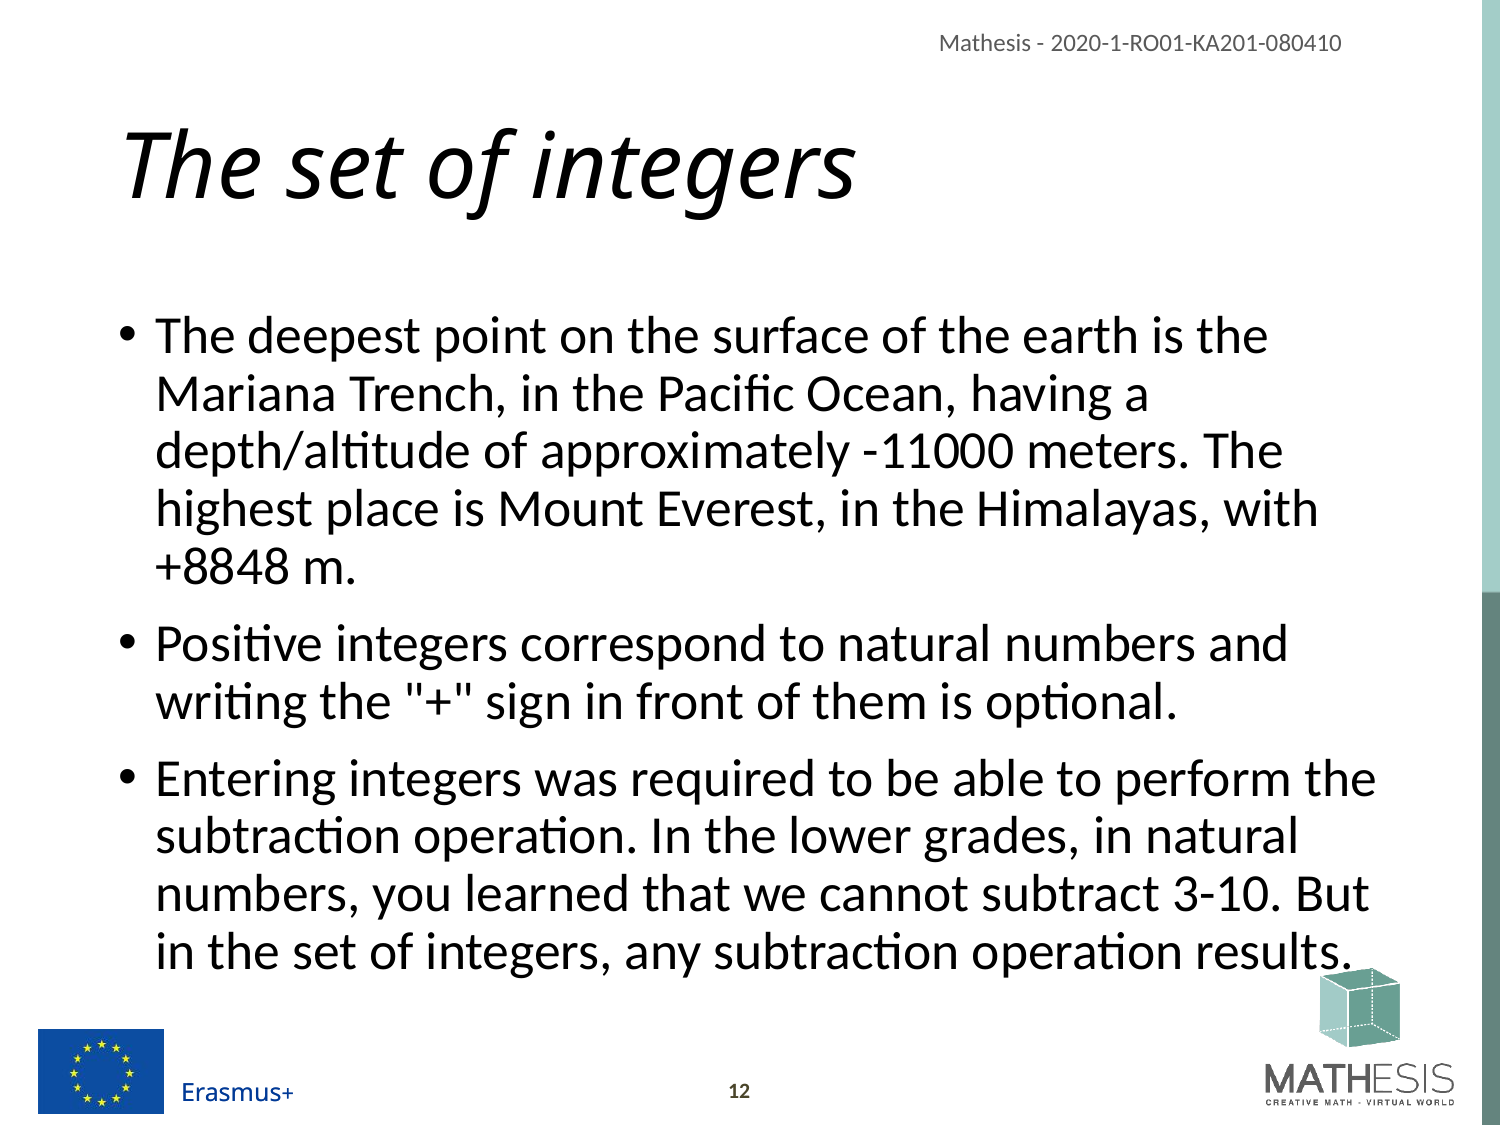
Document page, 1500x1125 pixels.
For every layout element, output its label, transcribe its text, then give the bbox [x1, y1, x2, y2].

picture [38, 1029, 164, 1114]
list The deepest point on the surface of the earth is the Mariana Trench, in the Pacific Ocean, having a depth/altitude of approximately -11000 meters. The highest place is Mount Everest, in the Himalayas, with +8848 m. Positive integers correspond to natural numbers and writing the "+" sign in front of them is optional. Entering integers was required to be able to perform the subtraction operation. In the lower grades, in natural numbers, you learned that we cannot subtract 3-10. But in the set of integers, any subtraction operation results. [103, 299, 1397, 1014]
title The set of integers [103, 59, 1397, 278]
